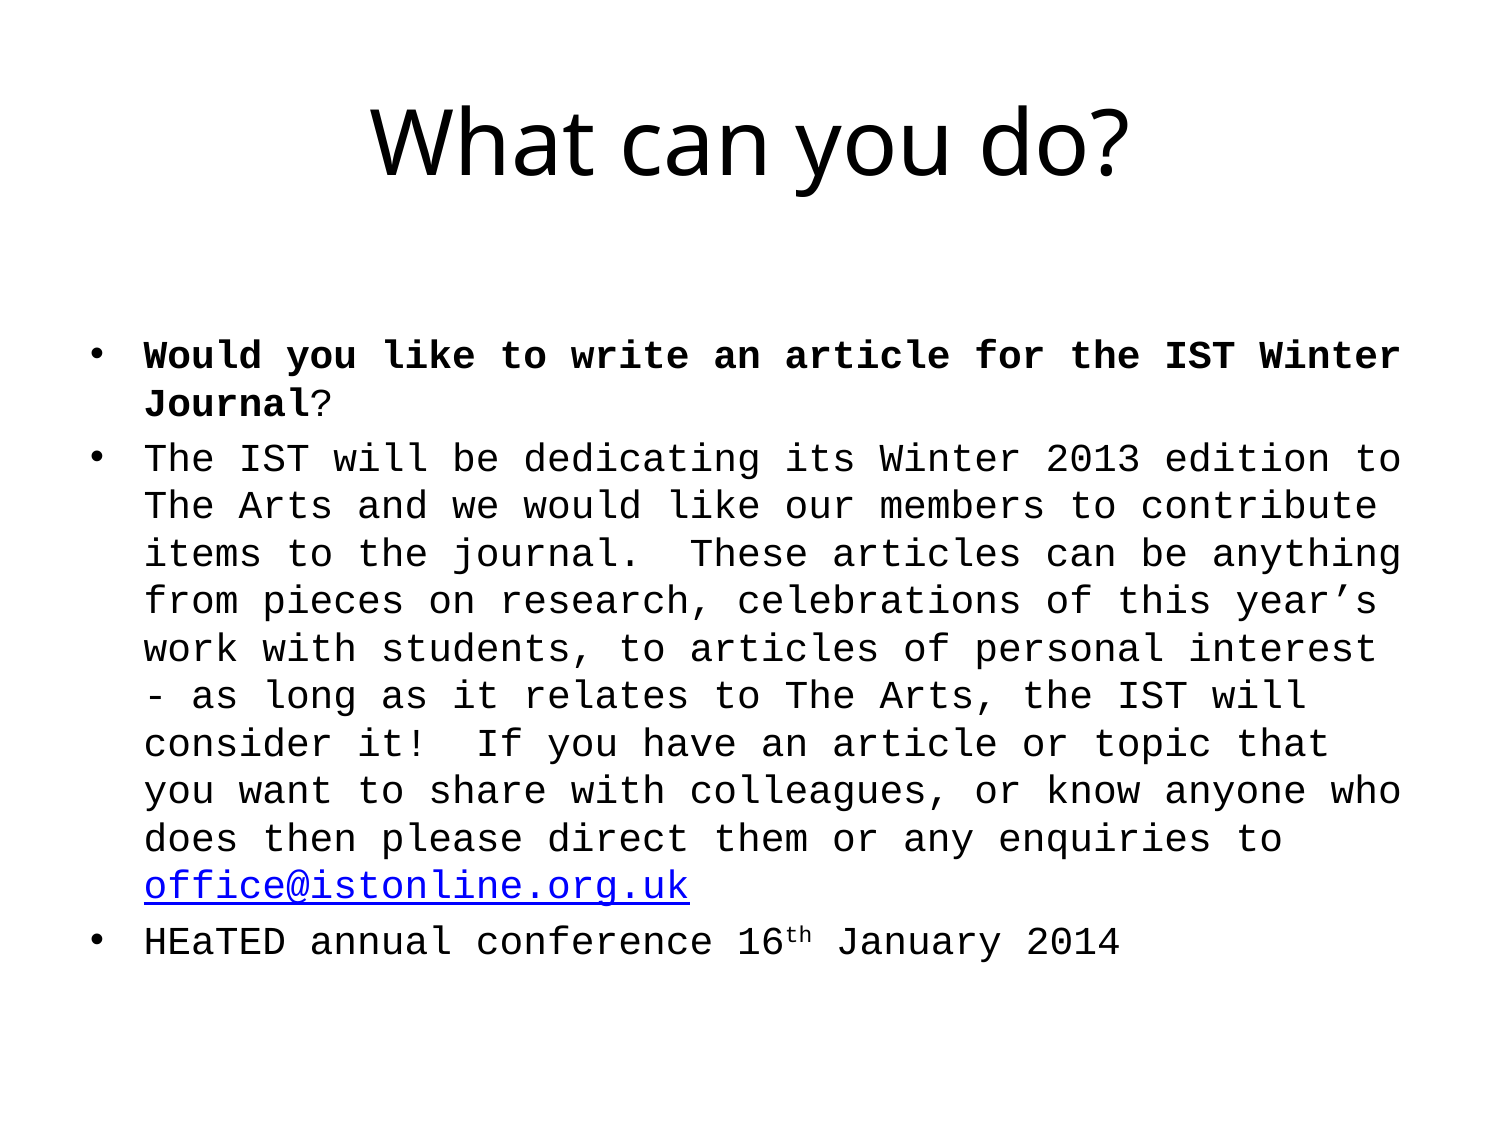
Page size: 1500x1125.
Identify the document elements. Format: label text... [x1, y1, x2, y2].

list Would you like to write an article for the IST Winter Journal? The IST will be dedicating its Winter 2013 edition to The Arts and we would like our members to contribute items to the journal. These articles can be anything from pieces on research, celebrations of this year’s work with students, to articles of personal interest - as long as it relates to The Arts, the IST will consider it! If you have an article or topic that you want to share with colleagues, or know anyone who does then please direct them or any enquiries to office@istonline.org.uk HEaTED annual conference 16th January 2014 [75, 262, 1425, 1005]
title What can you do? [75, 45, 1425, 233]
